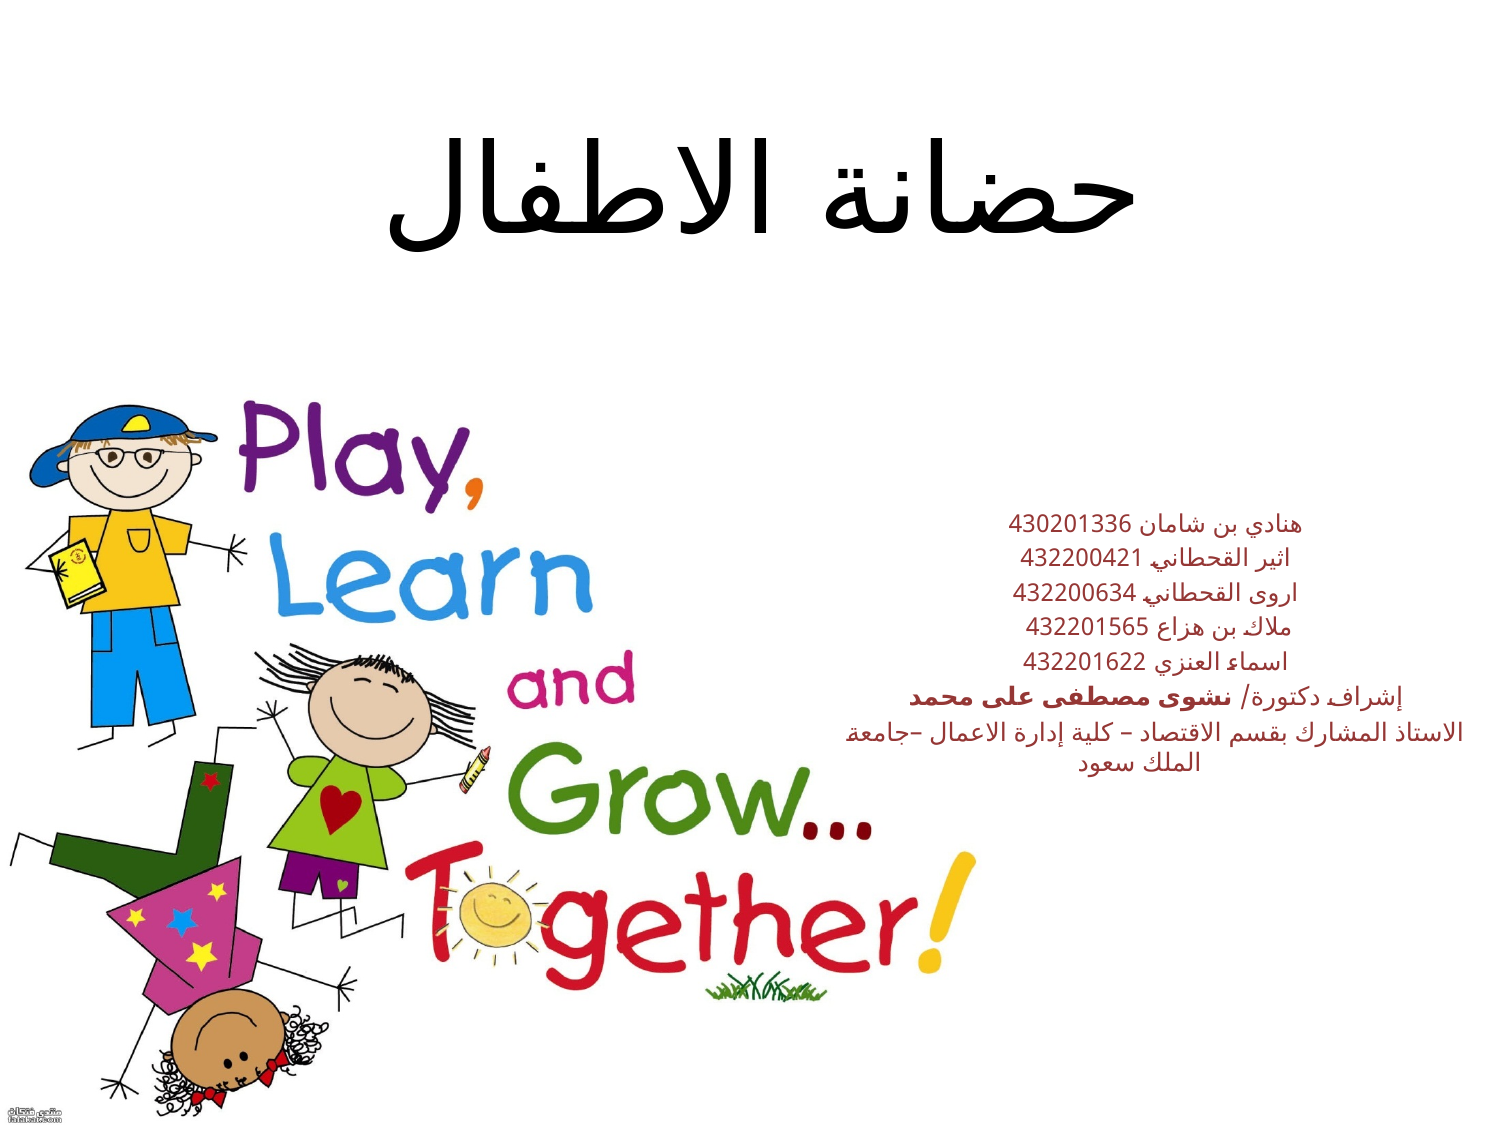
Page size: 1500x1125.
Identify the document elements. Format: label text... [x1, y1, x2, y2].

subtitle هنادي بن شامان 430201336 اثير القحطاني 432200421 اروى القحطاني 432200634 ملاك بن هزاع 432201565 اسماء العنزي 432201622 إشراف دكتورة/ نشوى مصطفى على محمد الاستاذ المشارك بقسم الاقتصاد – كلية إدارة الاعمال –جامعة الملك سعود [993, 500, 1500, 788]
picture [0, 390, 990, 1125]
title حضانة الاطفال [125, 62, 1400, 304]
